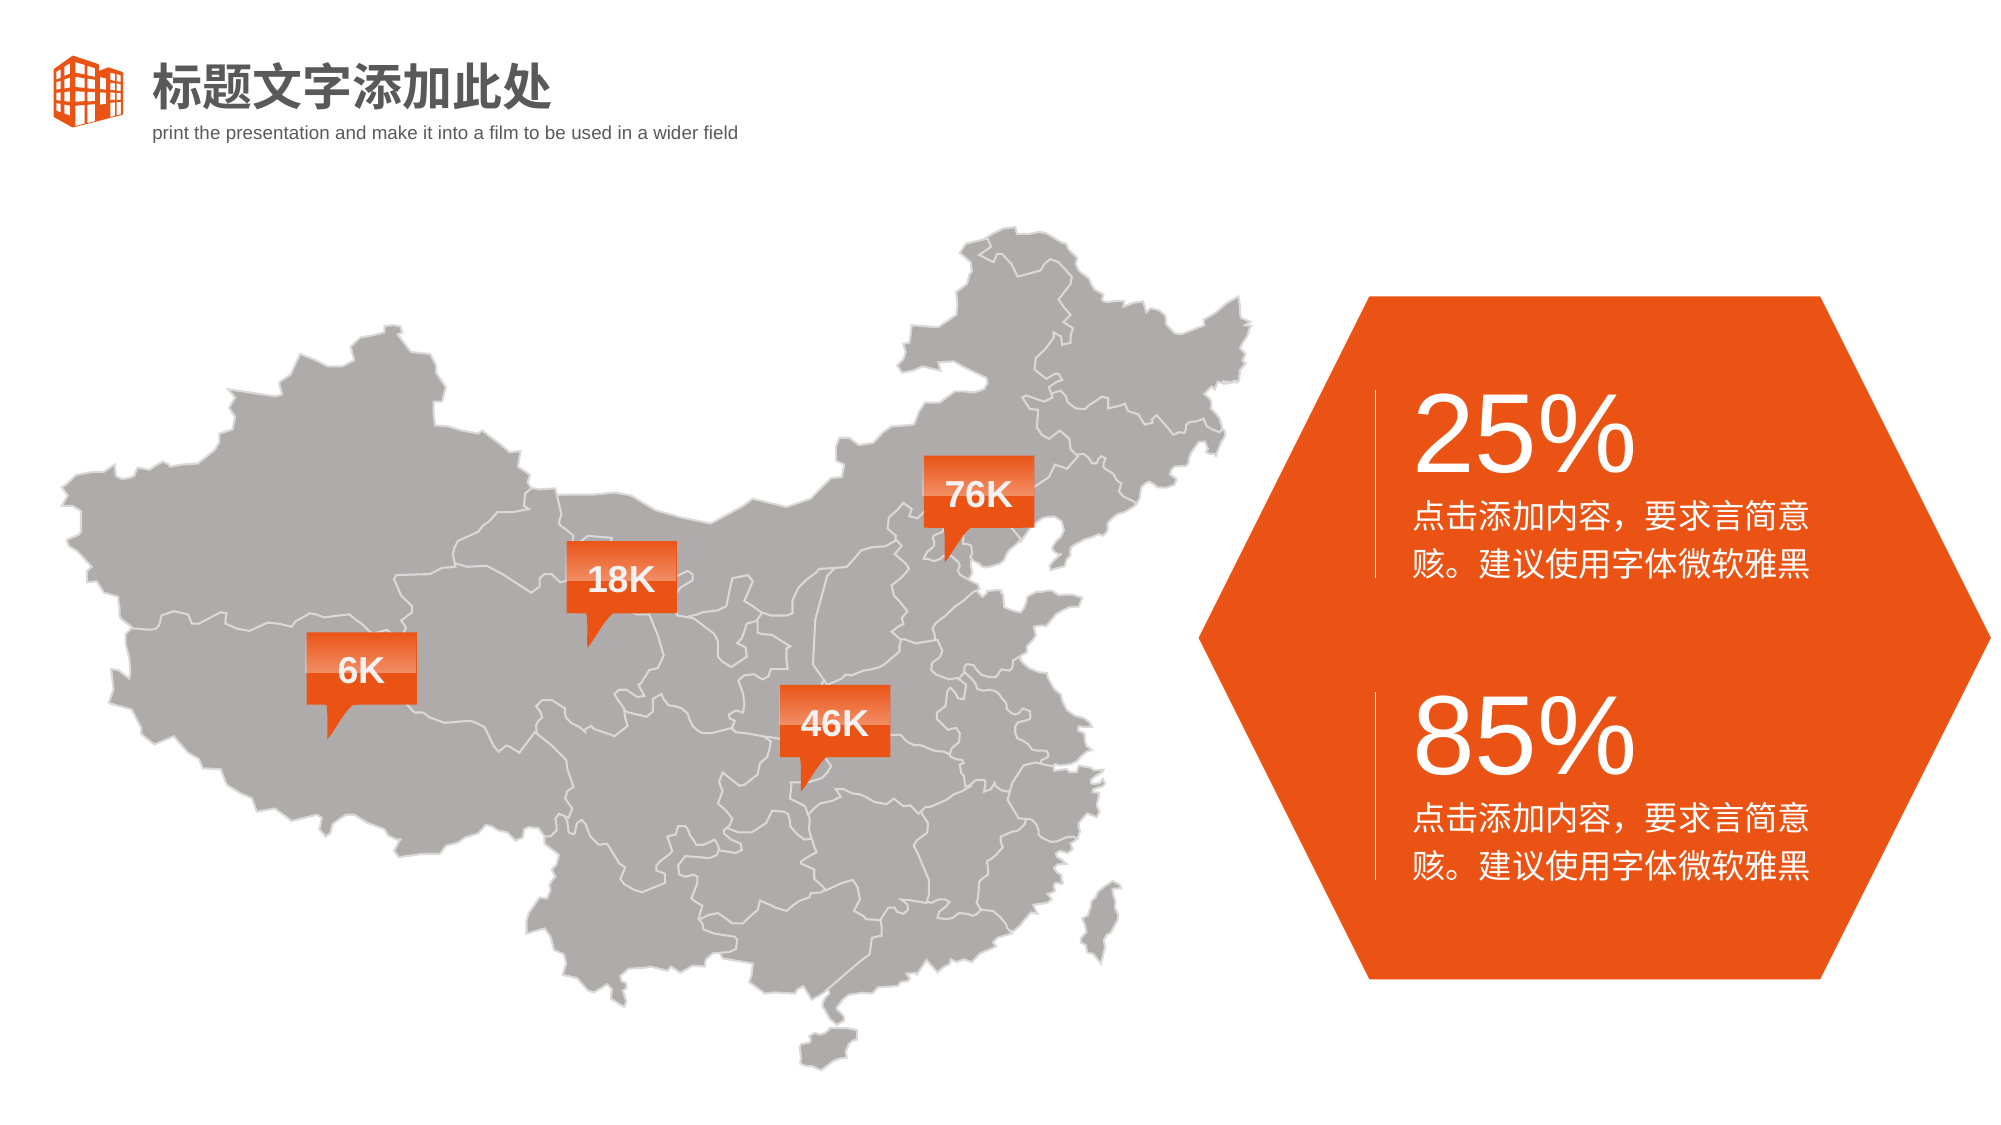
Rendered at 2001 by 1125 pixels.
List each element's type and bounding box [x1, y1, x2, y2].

text_box [499, 540, 677, 751]
text_box [61, 227, 1252, 1071]
text_box [712, 684, 891, 895]
text_box [239, 632, 417, 843]
text_box [856, 455, 1035, 666]
text_box [1188, 287, 2000, 987]
